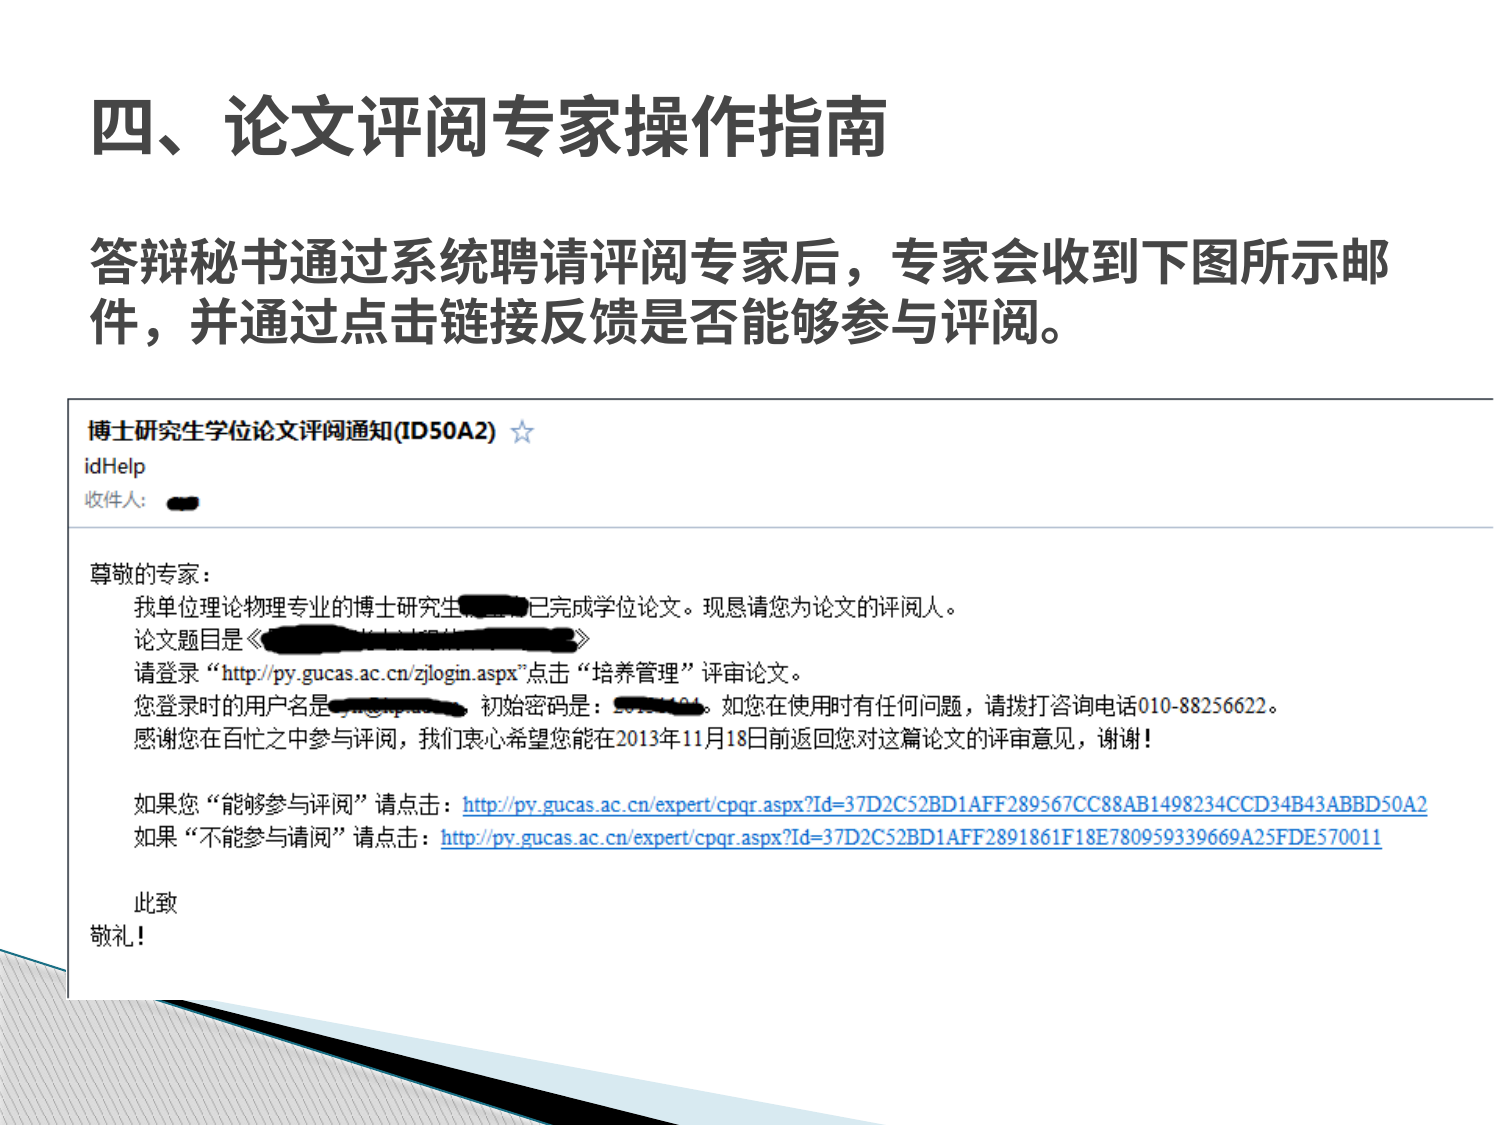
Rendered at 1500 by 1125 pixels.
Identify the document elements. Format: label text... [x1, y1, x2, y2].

picture [66, 397, 1495, 1000]
text_box 四、论文评阅专家操作指南 [74, 30, 1425, 219]
title 答辩秘书通过系统聘请评阅专家后，专家会收到下图所示邮件，并通过点击链接反馈是否能够参与评阅。 [75, 137, 1425, 397]
